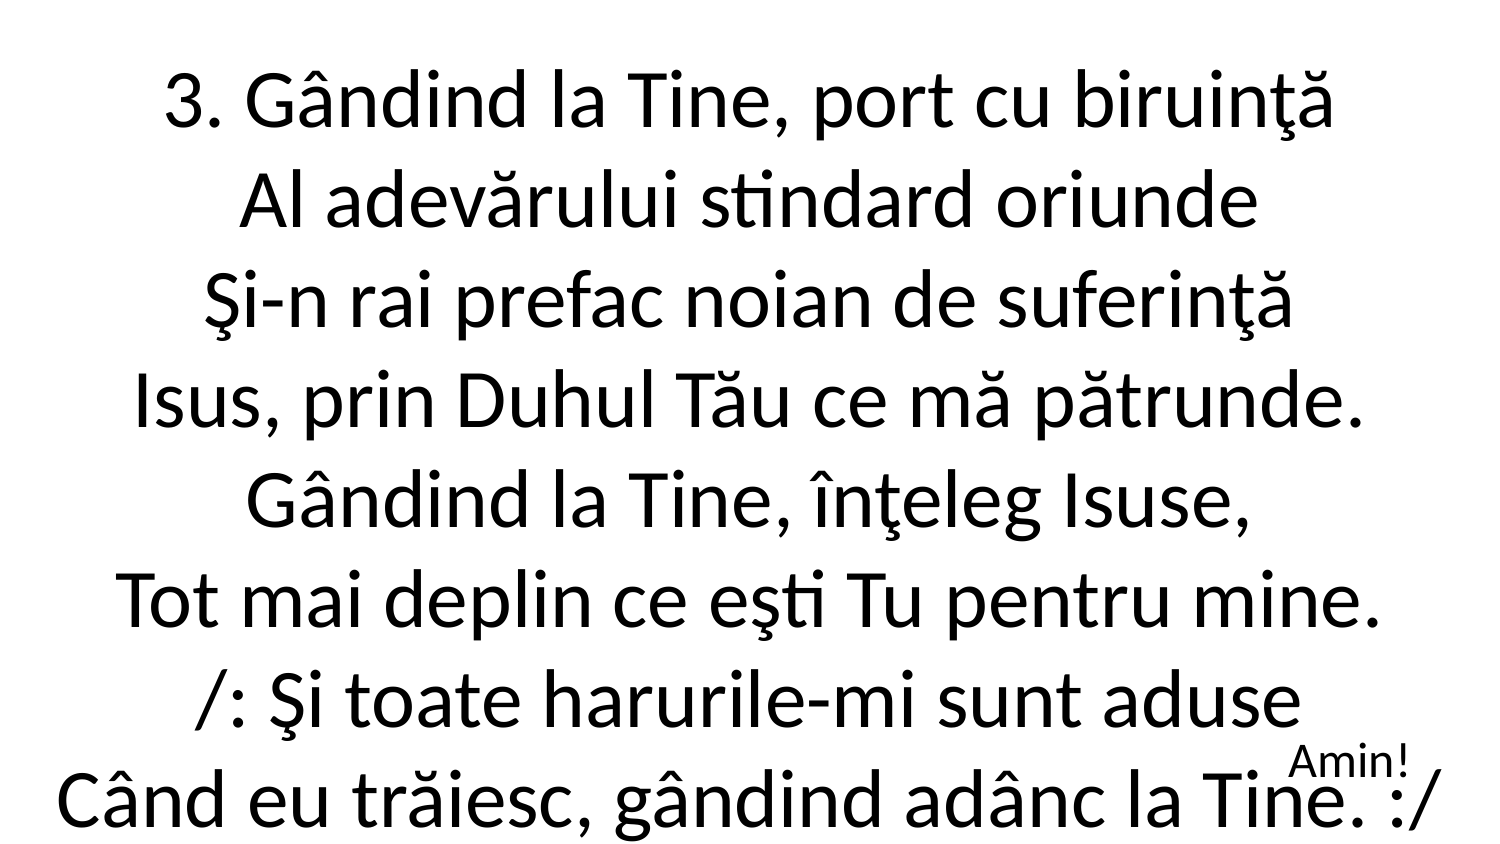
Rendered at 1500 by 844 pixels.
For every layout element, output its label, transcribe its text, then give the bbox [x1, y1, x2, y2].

text_box 3. Gândind la Tine, port cu biruinţă Al adevărului stindard oriunde Şi-n rai prefac noian de suferinţă Isus, prin Duhul Tău ce mă pătrunde. Gândind la Tine, înţeleg Isuse, Tot mai deplin ce eşti Tu pentru mine. /: Şi toate harurile-mi sunt aduse Când eu trăiesc, gândind adânc la Tine. :/ [41, 0, 1458, 844]
text_box Amin! [1273, 674, 1427, 795]
